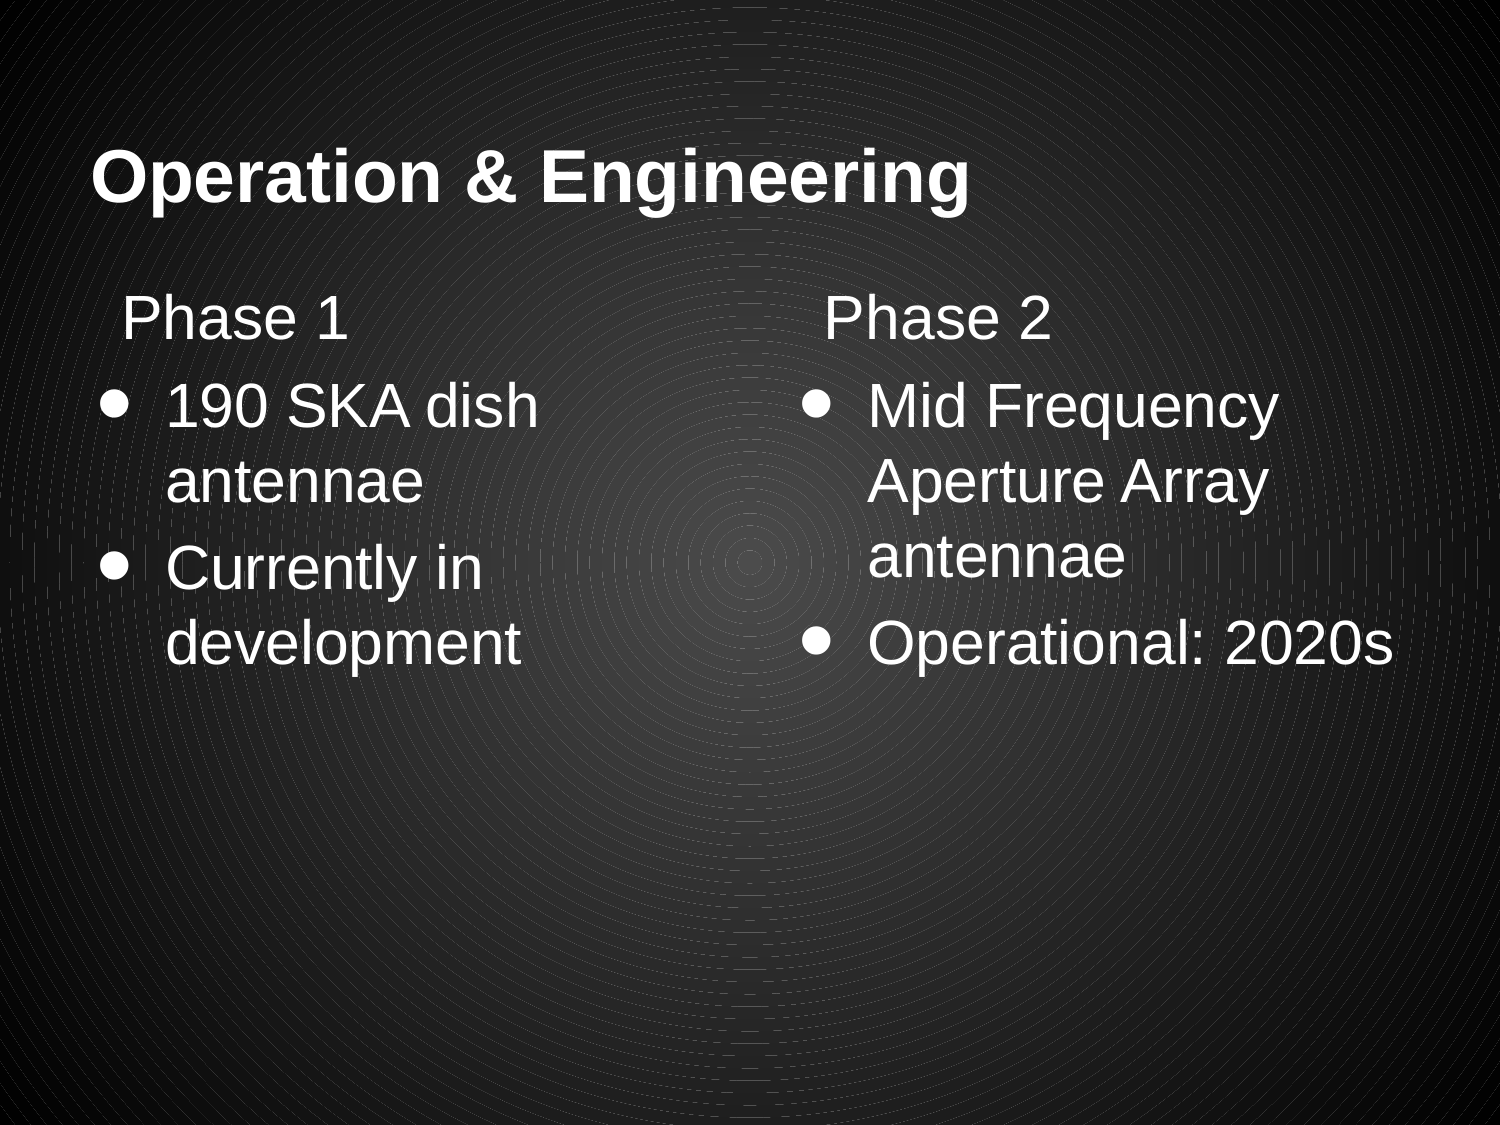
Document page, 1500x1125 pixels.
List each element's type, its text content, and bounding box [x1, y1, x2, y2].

title Operation & Engineering [75, 45, 1425, 233]
list Phase 1 190 SKA dish antennae Currently in development [75, 262, 748, 1078]
list Phase 2 Mid Frequency Aperture Array antennae Operational: 2020s [777, 262, 1450, 1078]
